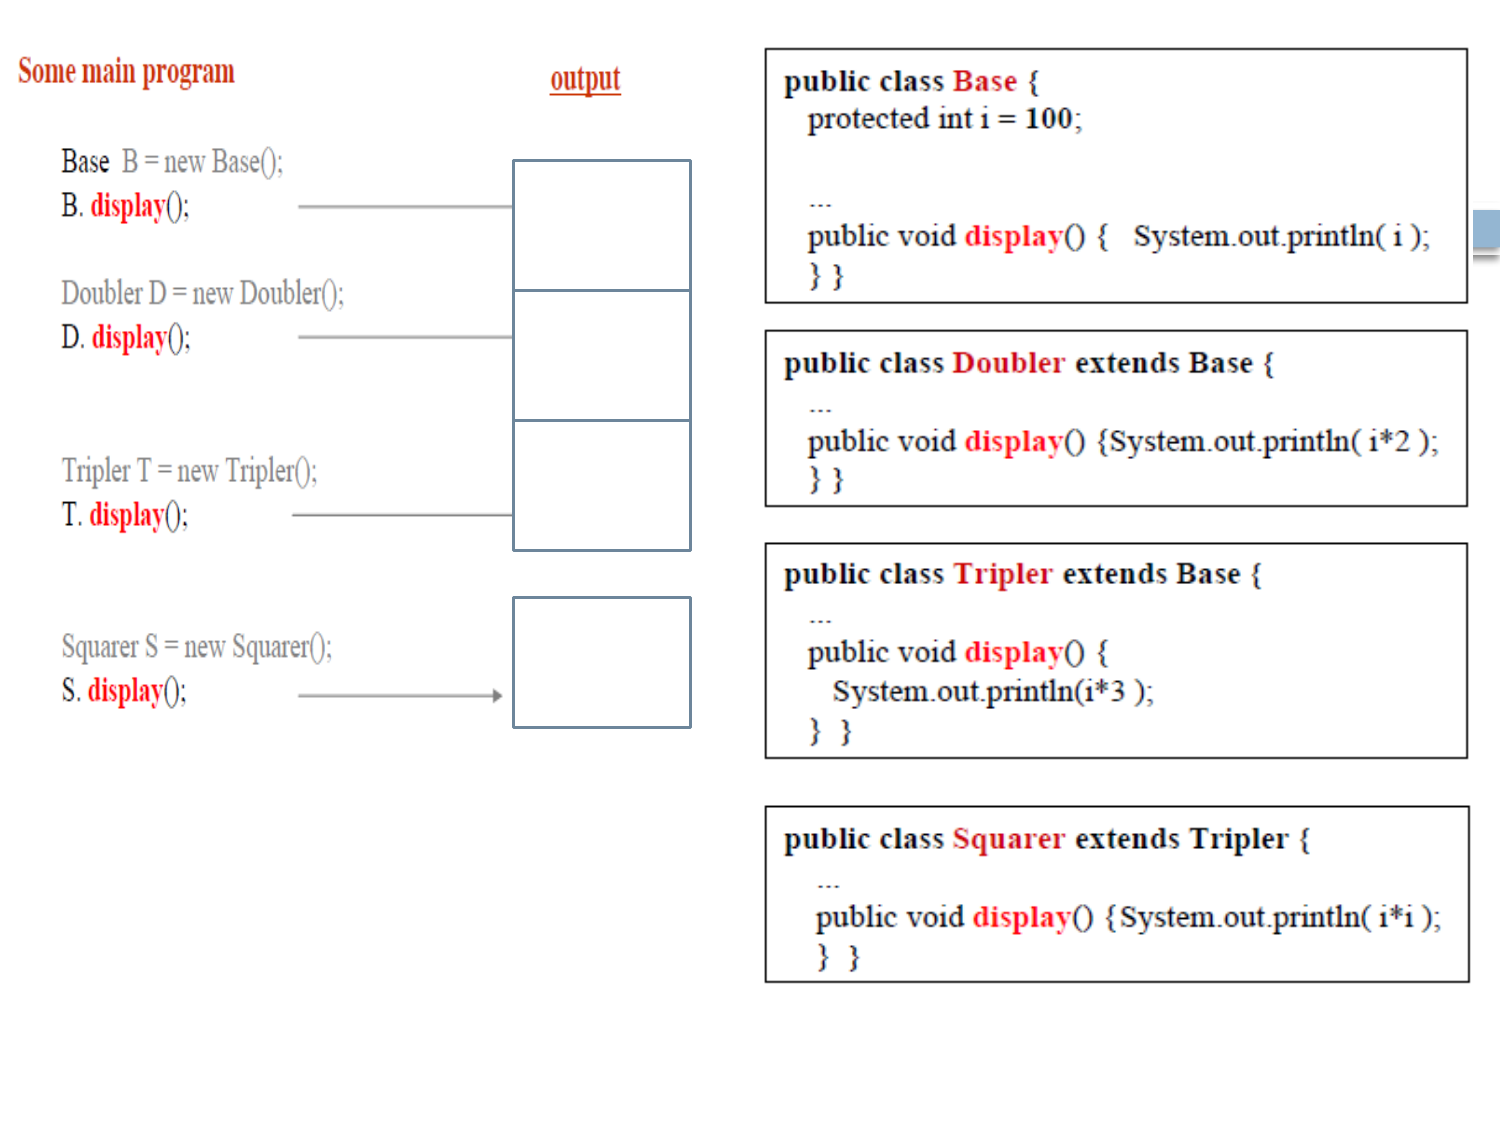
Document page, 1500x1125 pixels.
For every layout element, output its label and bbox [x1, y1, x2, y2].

picture [0, 30, 1474, 984]
